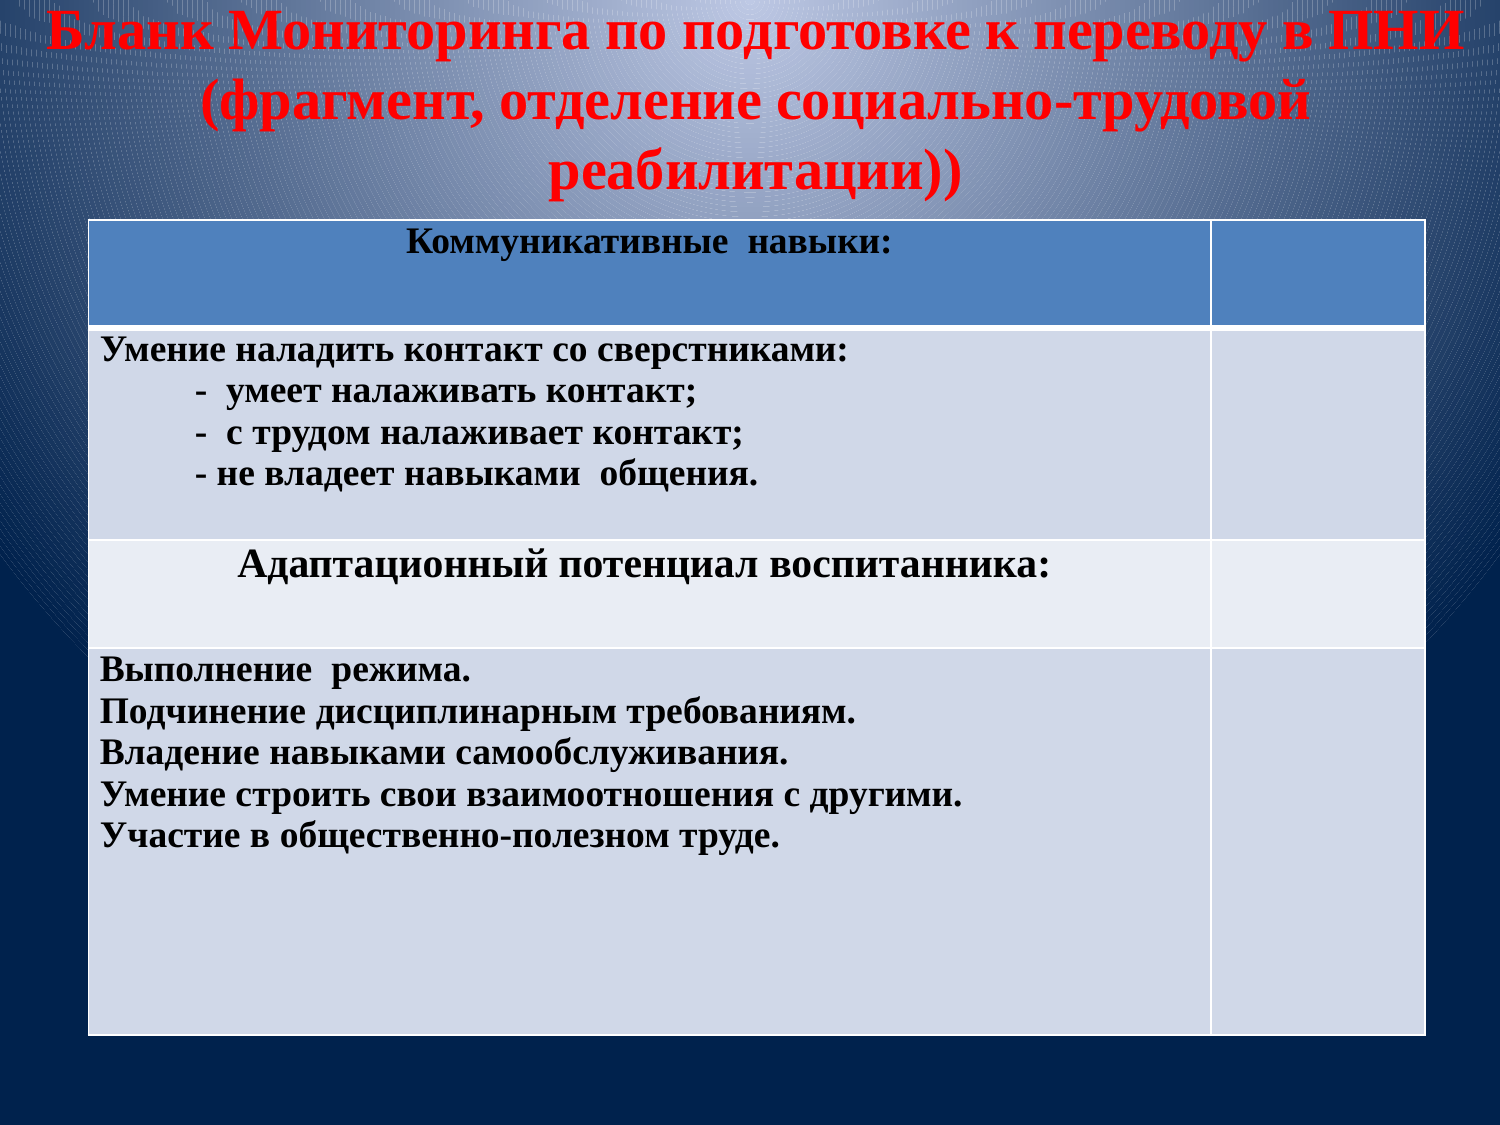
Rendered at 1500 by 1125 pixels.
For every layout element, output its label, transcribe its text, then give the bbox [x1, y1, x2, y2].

table_header Коммуникативные навыки: [89, 221, 1210, 325]
table_cell Выполнение режима. Подчинение дисциплинарным требованиям. Владение навыками самообслуживания. Умение строить свои взаимоотношения с другими. Участие в общественно-полезном труде. [89, 649, 1210, 1034]
table_cell Адаптационный потенциал воспитанника: [89, 541, 1210, 647]
title Бланк Мониторинга по подготовке к переводу в ПНИ (фрагмент, отделение социально-трудовой реабилитации)) [29, 19, 1483, 173]
table_cell Умение наладить контакт со сверстниками: - умеет налаживать контакт; - с трудом налаживает контакт; - не владеет навыками общения. [89, 331, 1210, 539]
table_cell [1212, 541, 1424, 647]
table_cell [1212, 331, 1424, 539]
table_cell [1212, 649, 1424, 1034]
table_header [1212, 221, 1424, 325]
